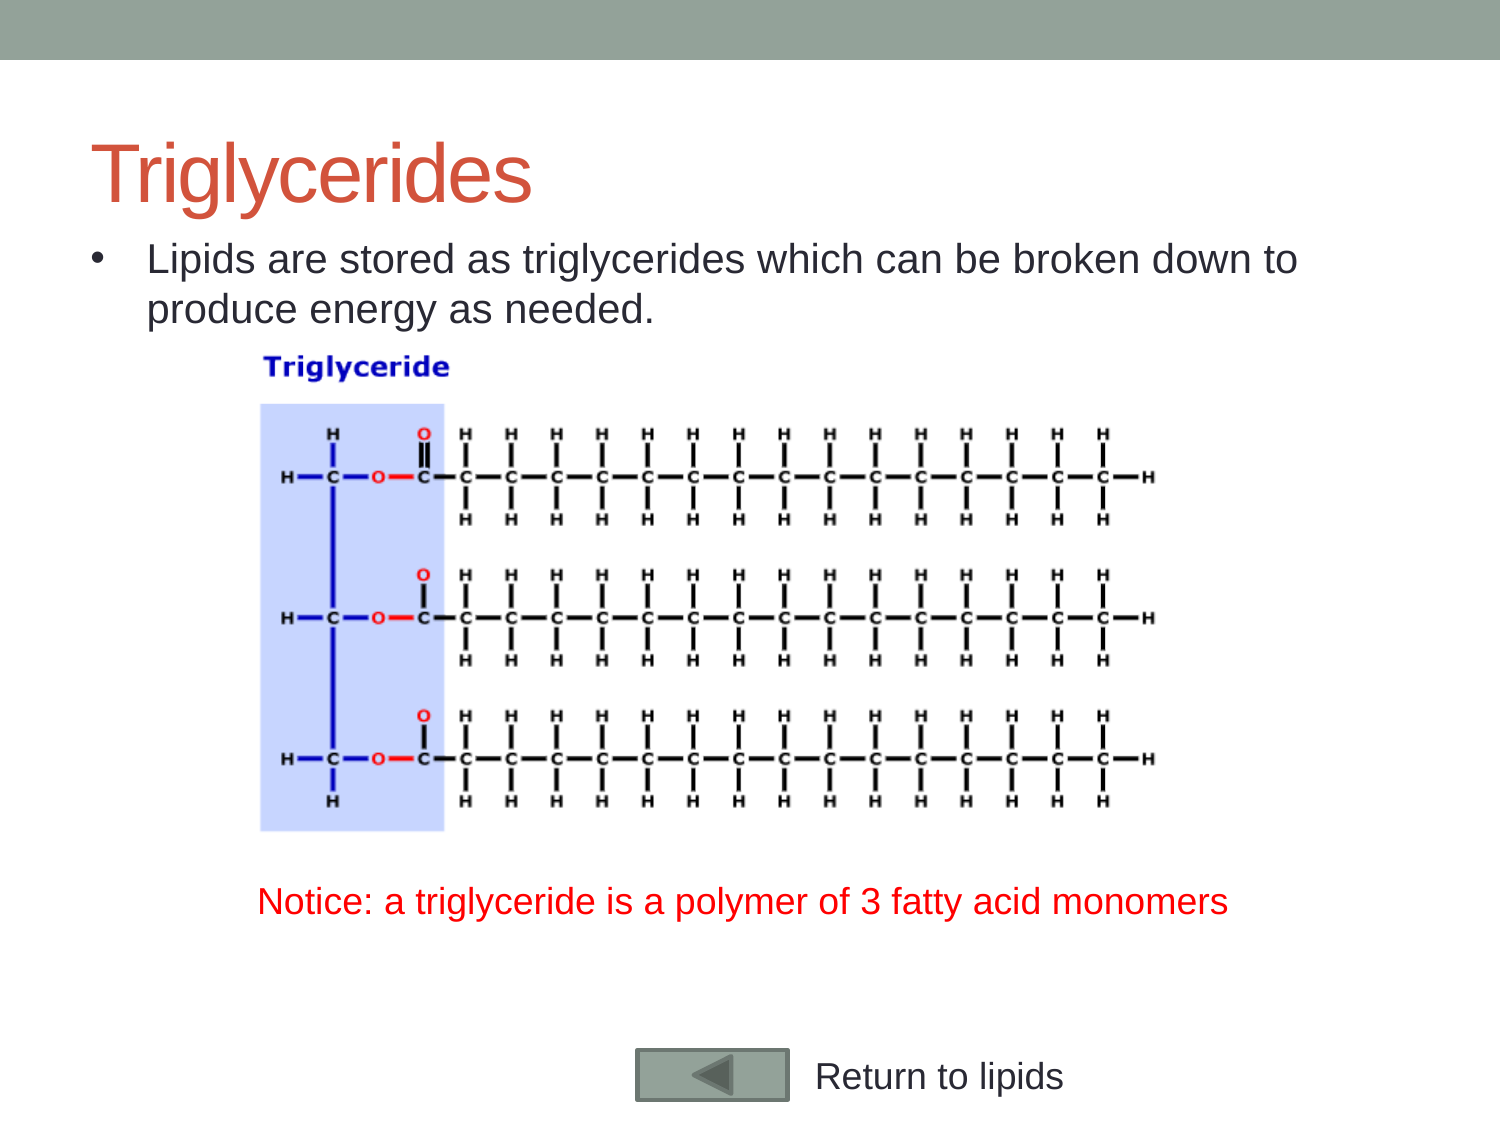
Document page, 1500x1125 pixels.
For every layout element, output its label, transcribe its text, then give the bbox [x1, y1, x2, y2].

text_box Notice: a triglyceride is a polymer of 3 fatty acid monomers [242, 869, 1245, 930]
text_box [635, 1048, 790, 1102]
picture [215, 324, 1201, 872]
title Triglycerides [75, 87, 1425, 250]
text_box Lipids are stored as triglycerides which can be broken down to produce energy as needed. [75, 224, 1414, 340]
text_box Return to lipids [800, 1044, 1350, 1105]
